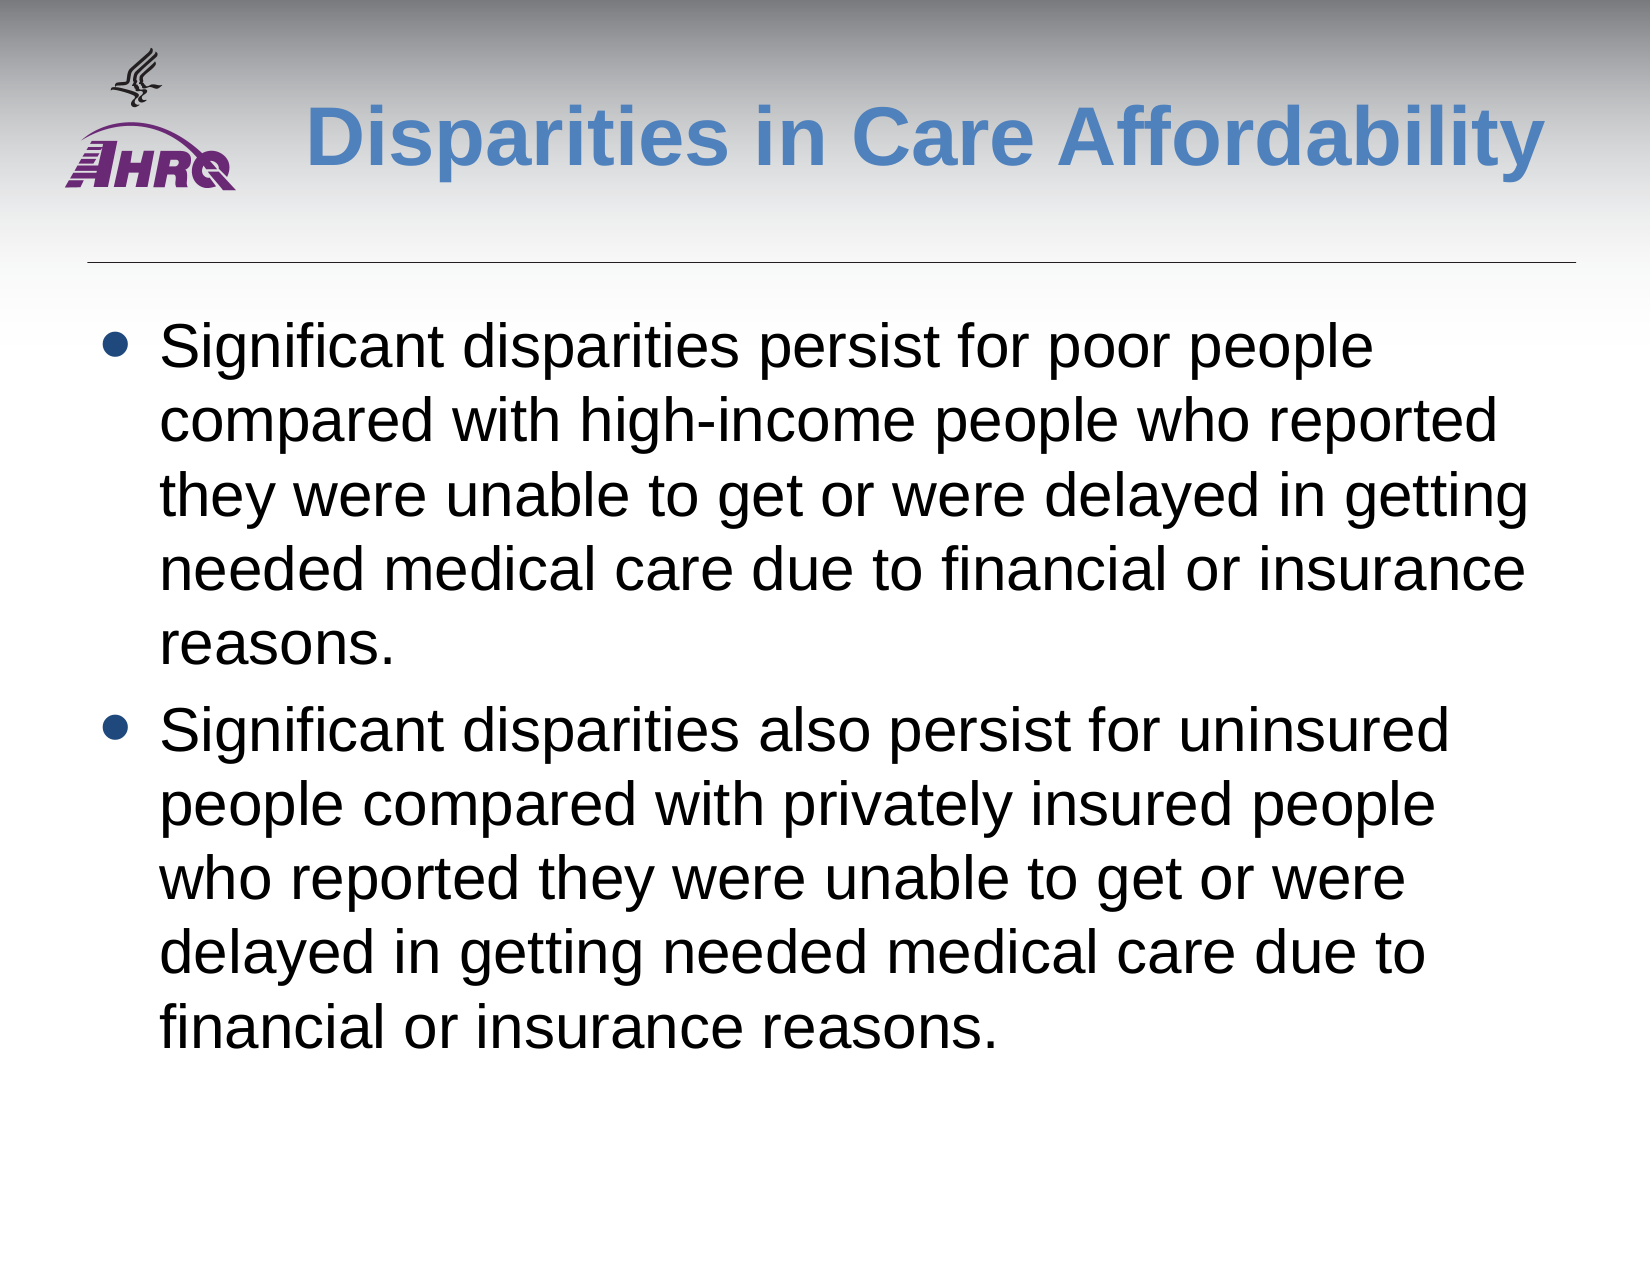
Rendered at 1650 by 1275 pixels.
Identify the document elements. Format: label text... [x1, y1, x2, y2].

picture [0, 0, 1650, 1275]
title Disparities in Care Affordability [288, 51, 1568, 213]
list Significant disparities persist for poor people compared with high-income people who reported they were unable to get or were delayed in getting needed medical care due to financial or insurance reasons. Significant disparities also persist for uninsured people compared with privately insured people who reported they were unable to get or were delayed in getting needed medical care due to financial or insurance reasons. [82, 297, 1568, 1075]
